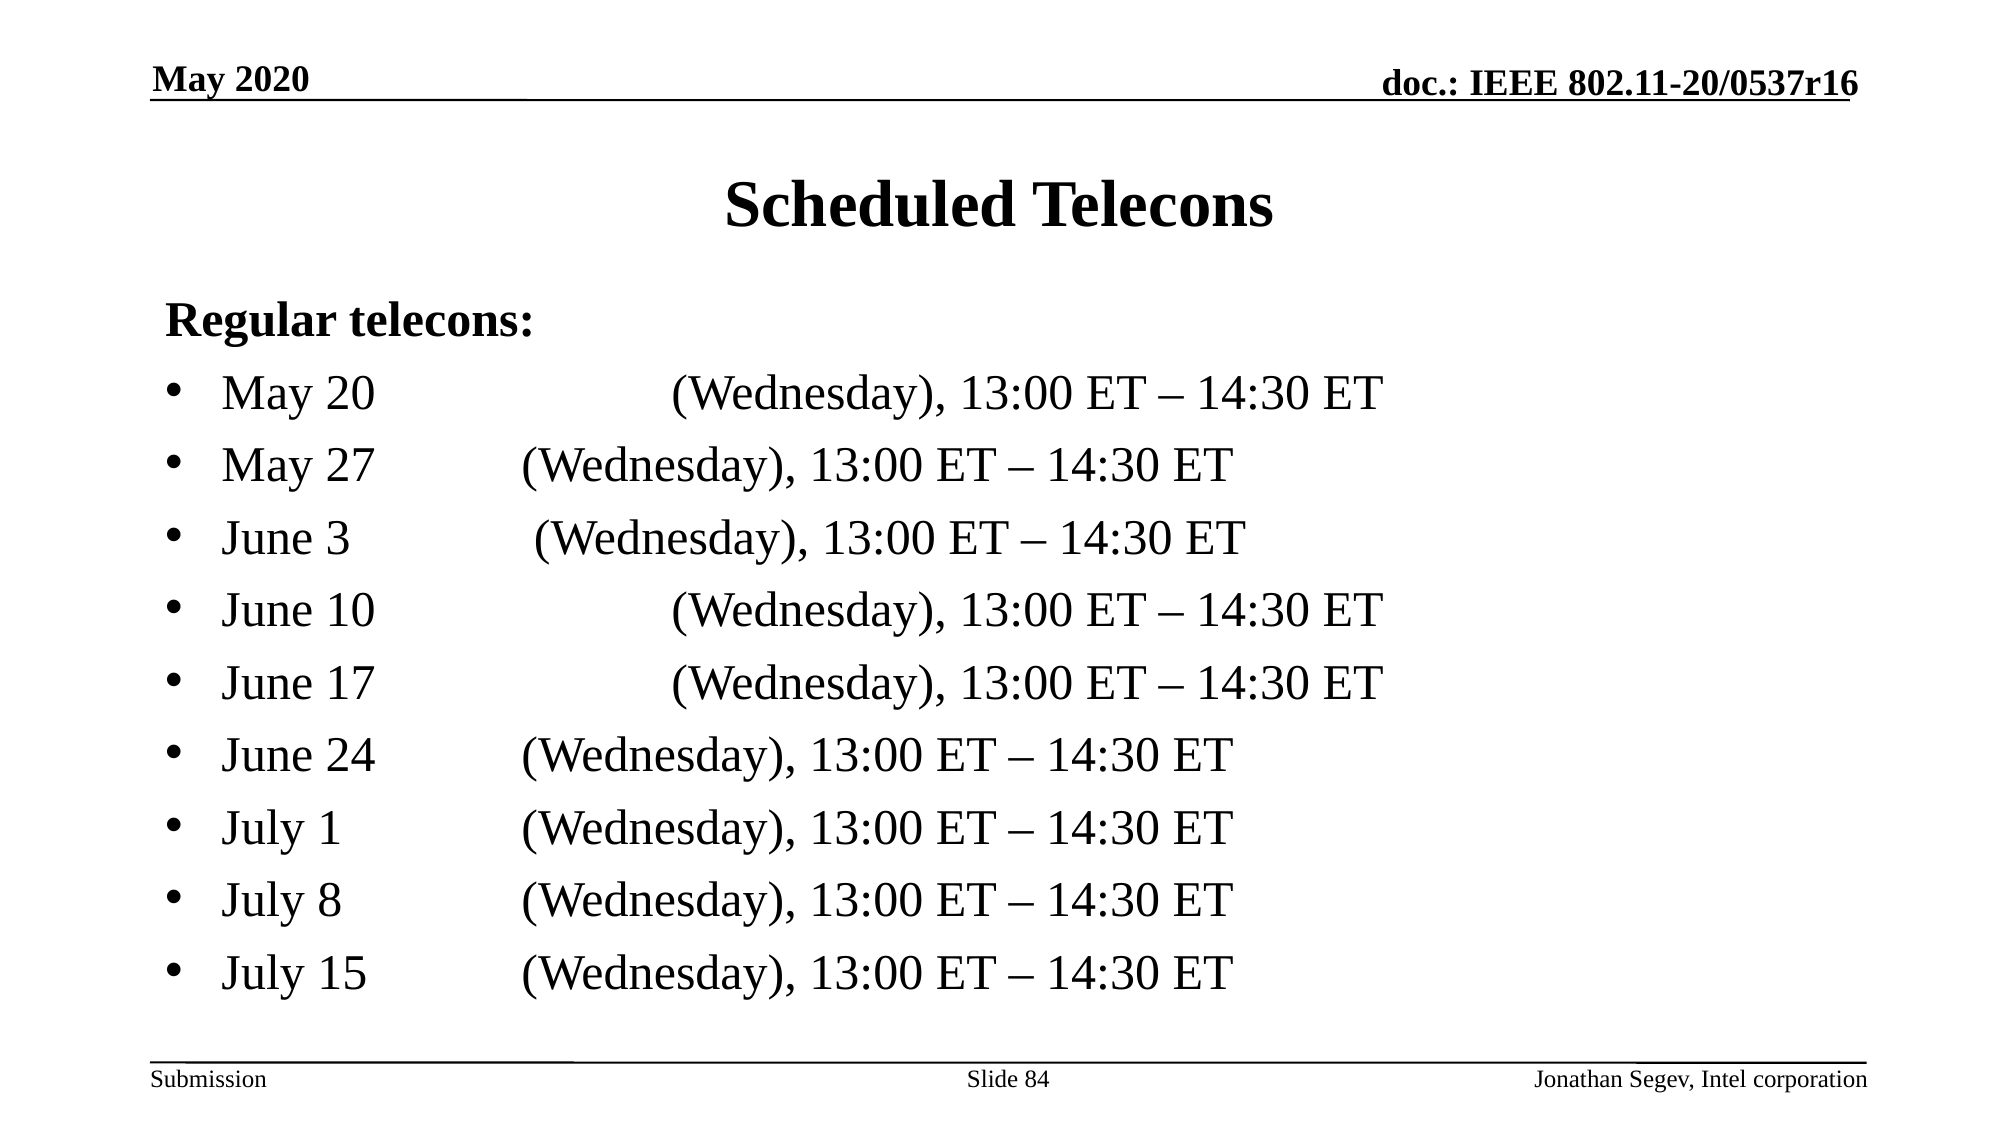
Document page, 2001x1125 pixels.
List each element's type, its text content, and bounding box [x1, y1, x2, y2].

title Scheduled Telecons [149, 112, 1850, 278]
slide_number Slide 84 [950, 1061, 1067, 1123]
list Regular telecons: May 20 (Wednesday), 13:00 ET – 14:30 ET May 27 (Wednesday), 13:00 ET – 14:30 ET June 3 (Wednesday), 13:00 ET – 14:30 ET June 10 (Wednesday), 13:00 ET – 14:30 ET June 17 (Wednesday), 13:00 ET – 14:30 ET June 24 (Wednesday), 13:00 ET – 14:30 ET July 1 (Wednesday), 13:00 ET – 14:30 ET July 8 (Wednesday), 13:00 ET – 14:30 ET July 15 (Wednesday), 13:00 ET – 14:30 ET [149, 278, 1850, 670]
footer Jonathan Segev, Intel corporation [1171, 1061, 1869, 1093]
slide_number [152, 54, 563, 100]
